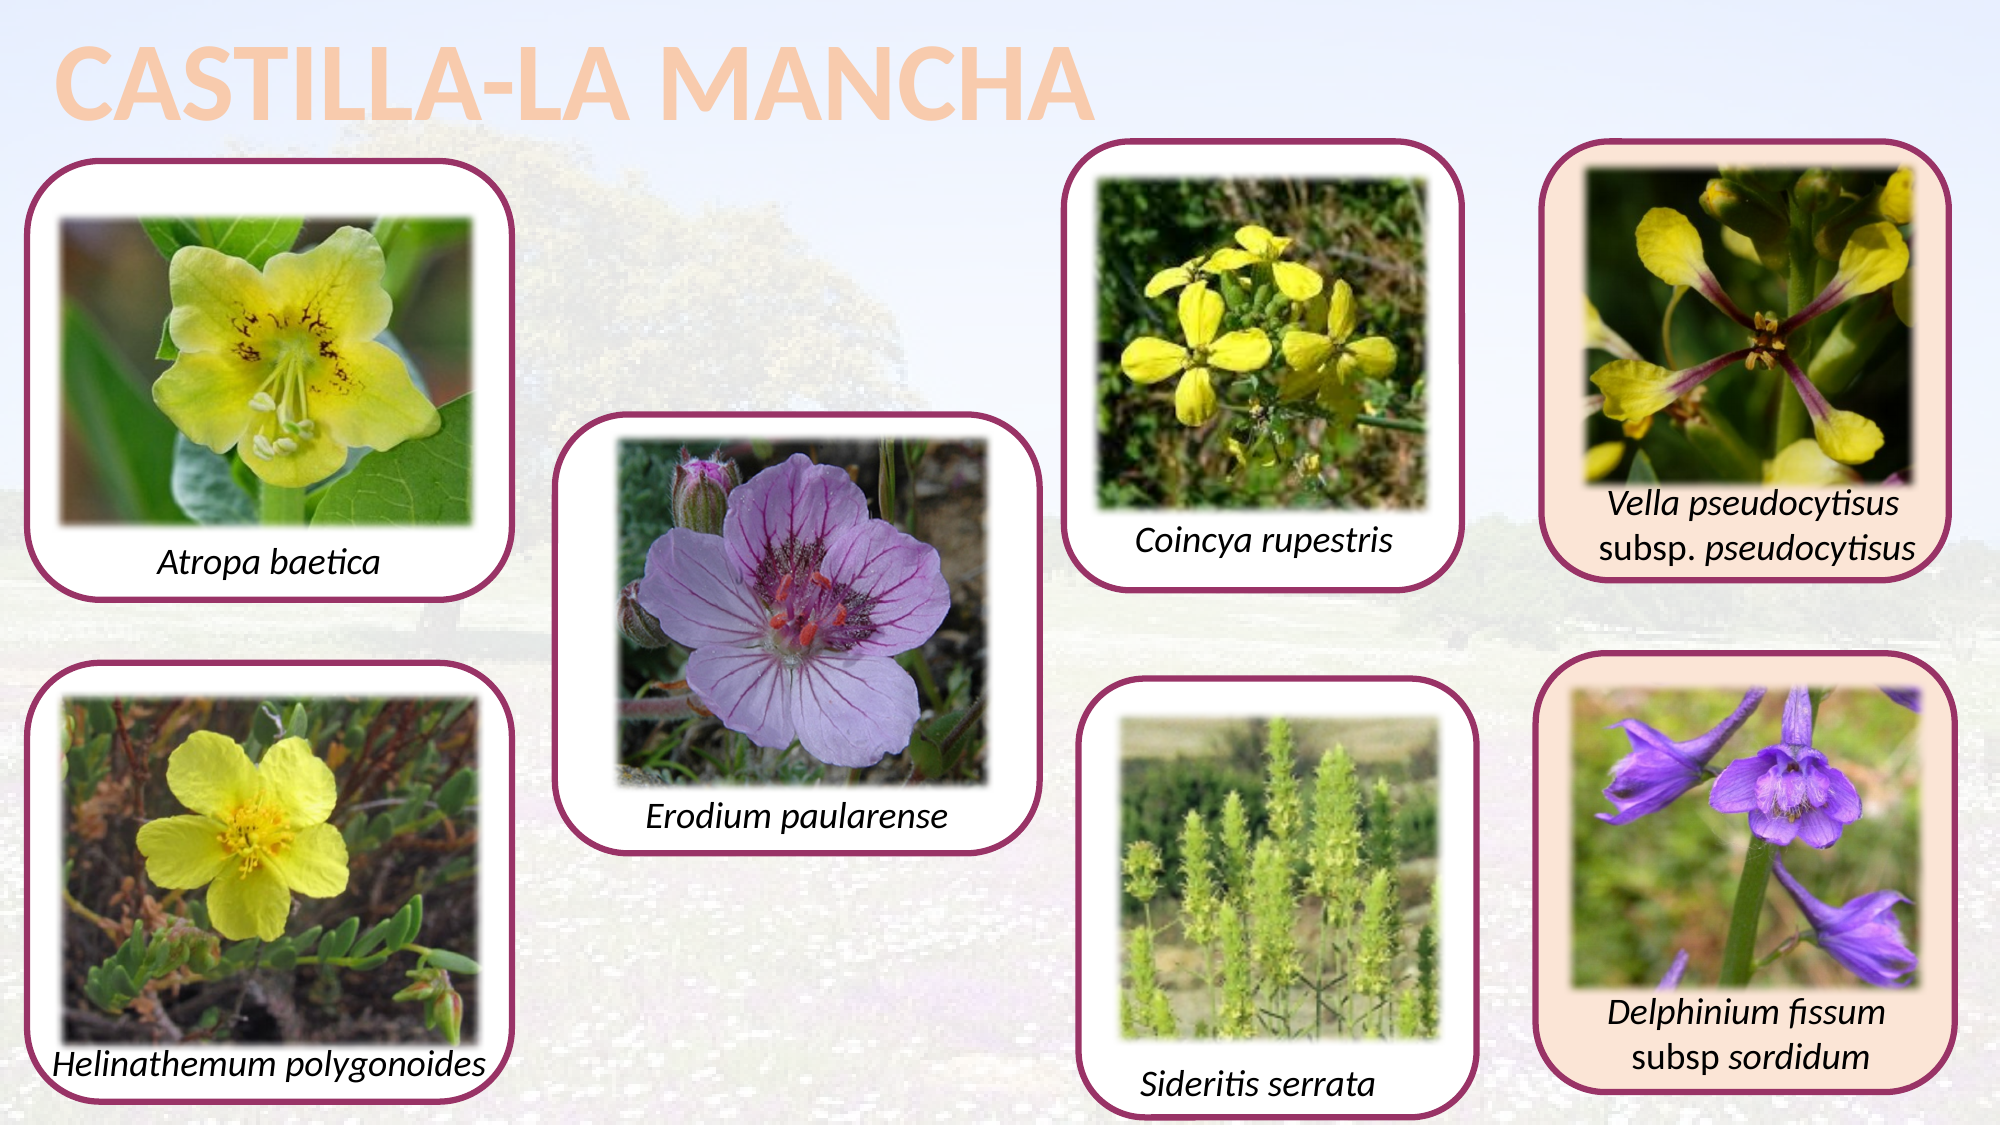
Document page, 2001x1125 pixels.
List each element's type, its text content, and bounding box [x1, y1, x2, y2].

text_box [27, 662, 512, 1125]
text_box CASTILLA-LA MANCHA [0, 0, 1125, 150]
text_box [1541, 141, 1949, 581]
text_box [1063, 141, 1462, 591]
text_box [554, 414, 1040, 854]
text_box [1078, 678, 1477, 1118]
picture [52, 210, 479, 533]
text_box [1535, 653, 1955, 1093]
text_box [27, 160, 512, 600]
